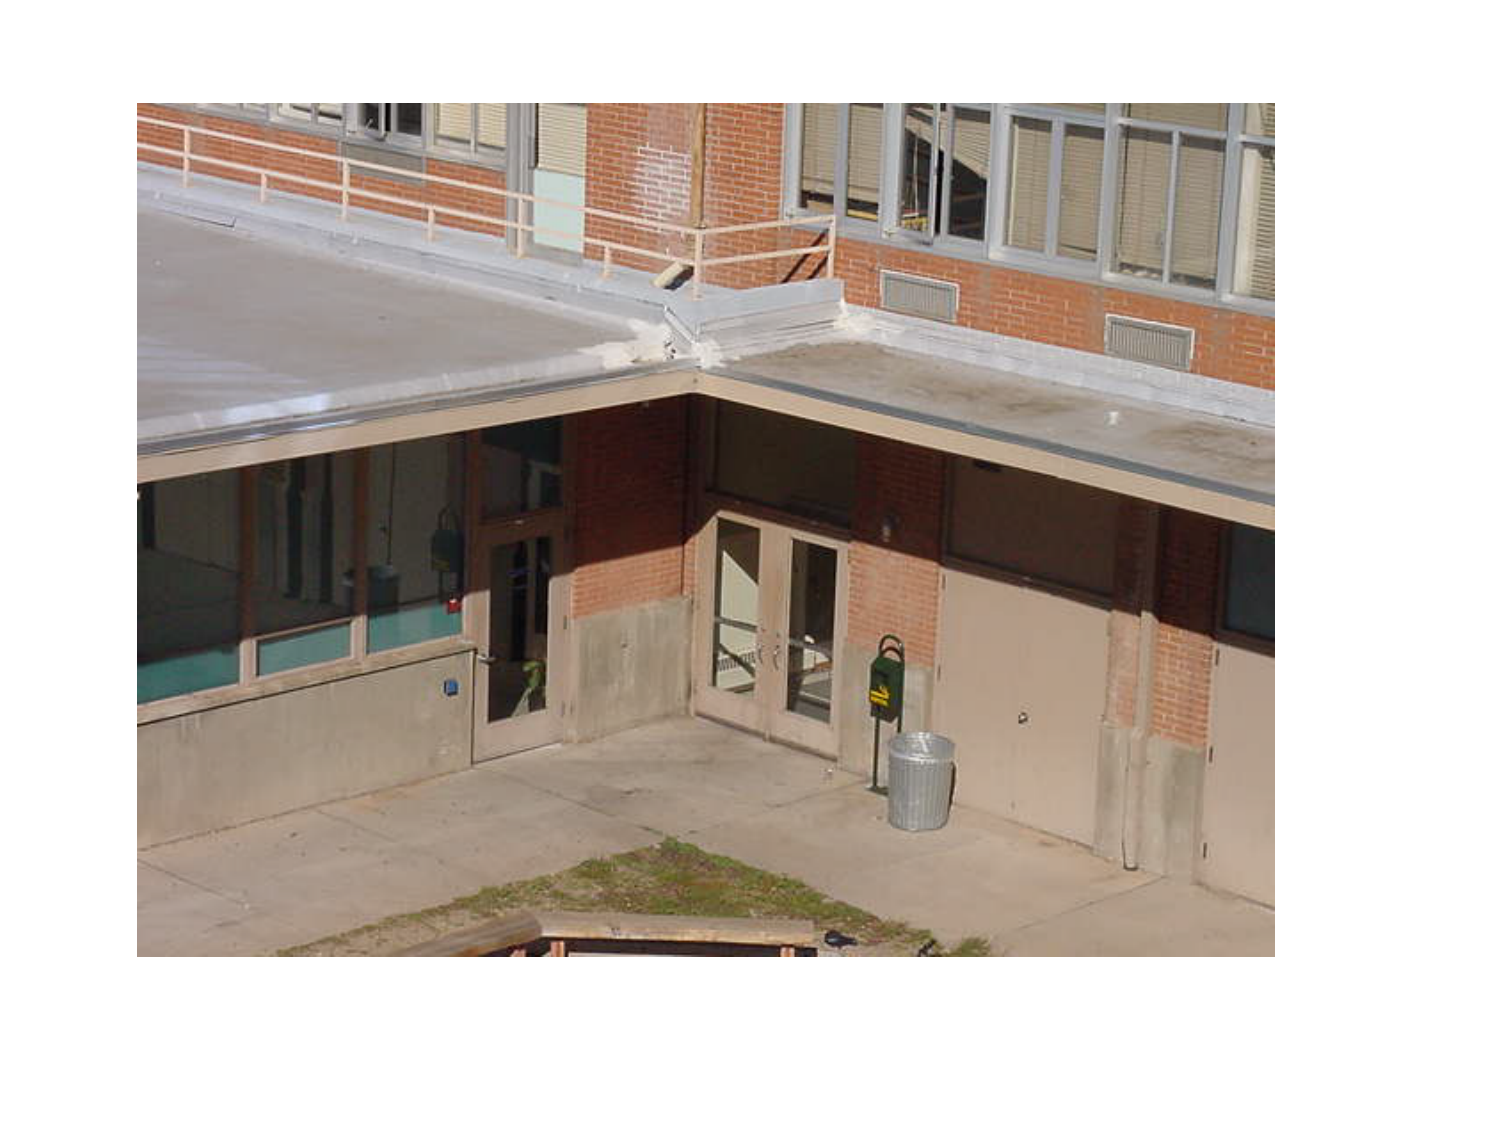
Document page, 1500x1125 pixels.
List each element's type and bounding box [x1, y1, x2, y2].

picture [137, 102, 1276, 957]
